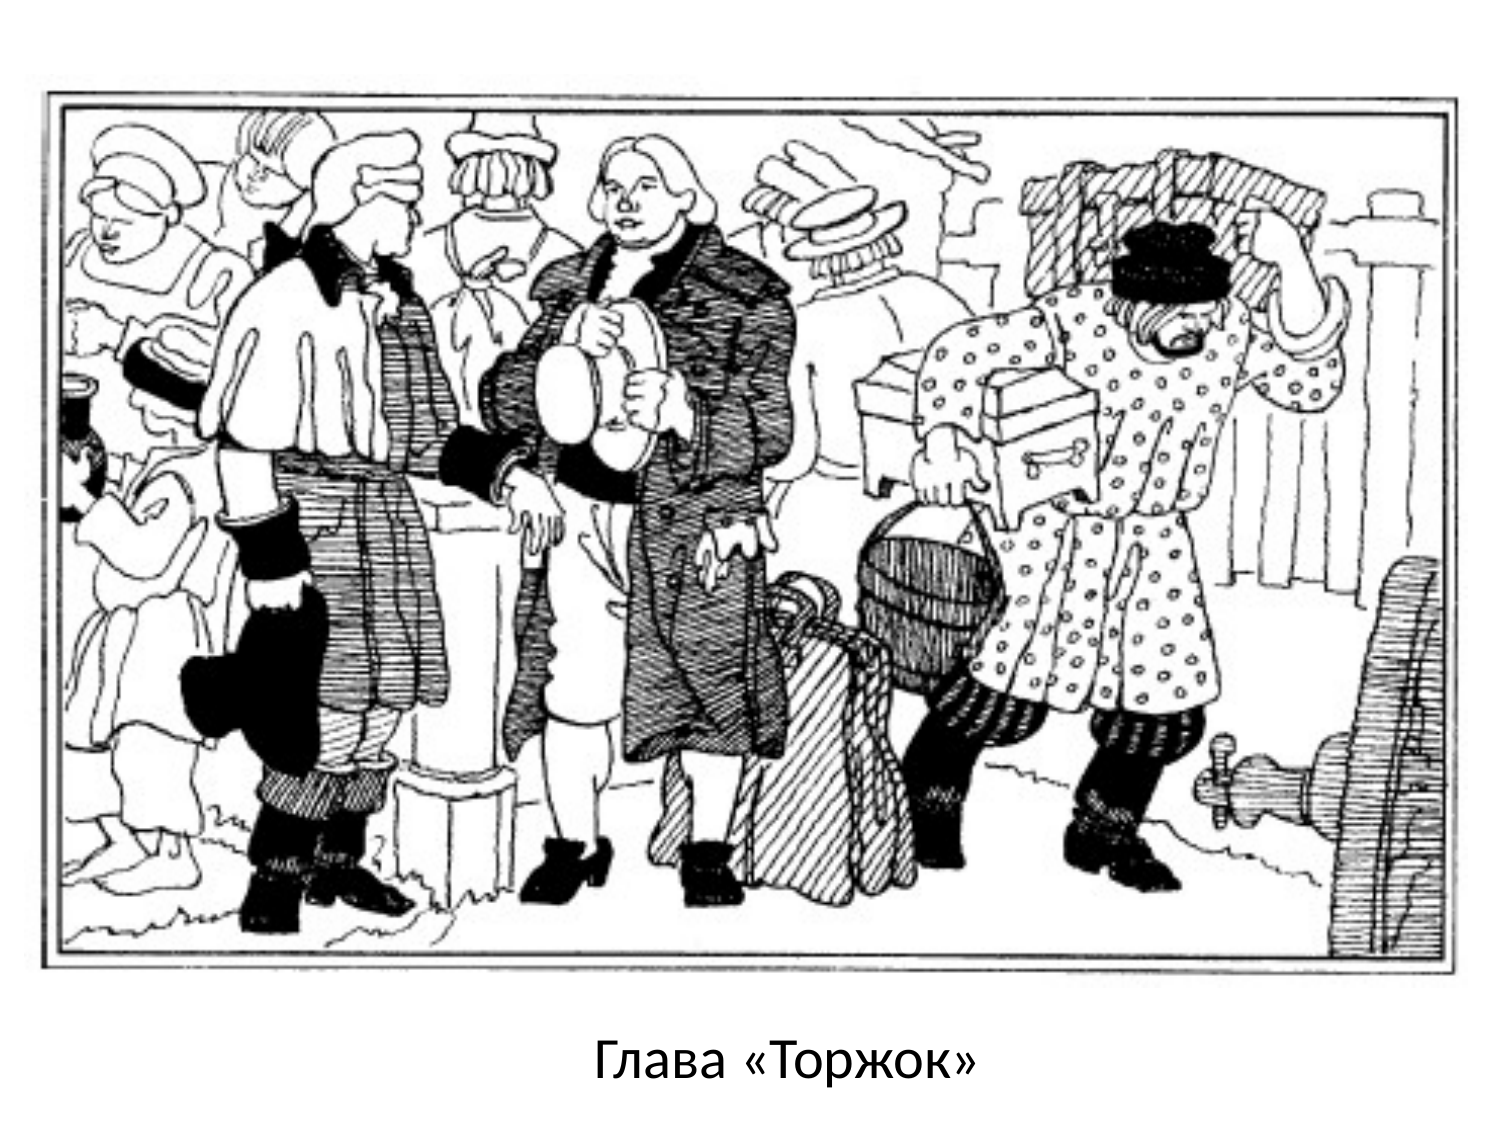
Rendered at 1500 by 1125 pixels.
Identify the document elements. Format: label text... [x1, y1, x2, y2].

text_box Глава «Торжок» [312, 1012, 1263, 1098]
picture [24, 74, 1469, 988]
